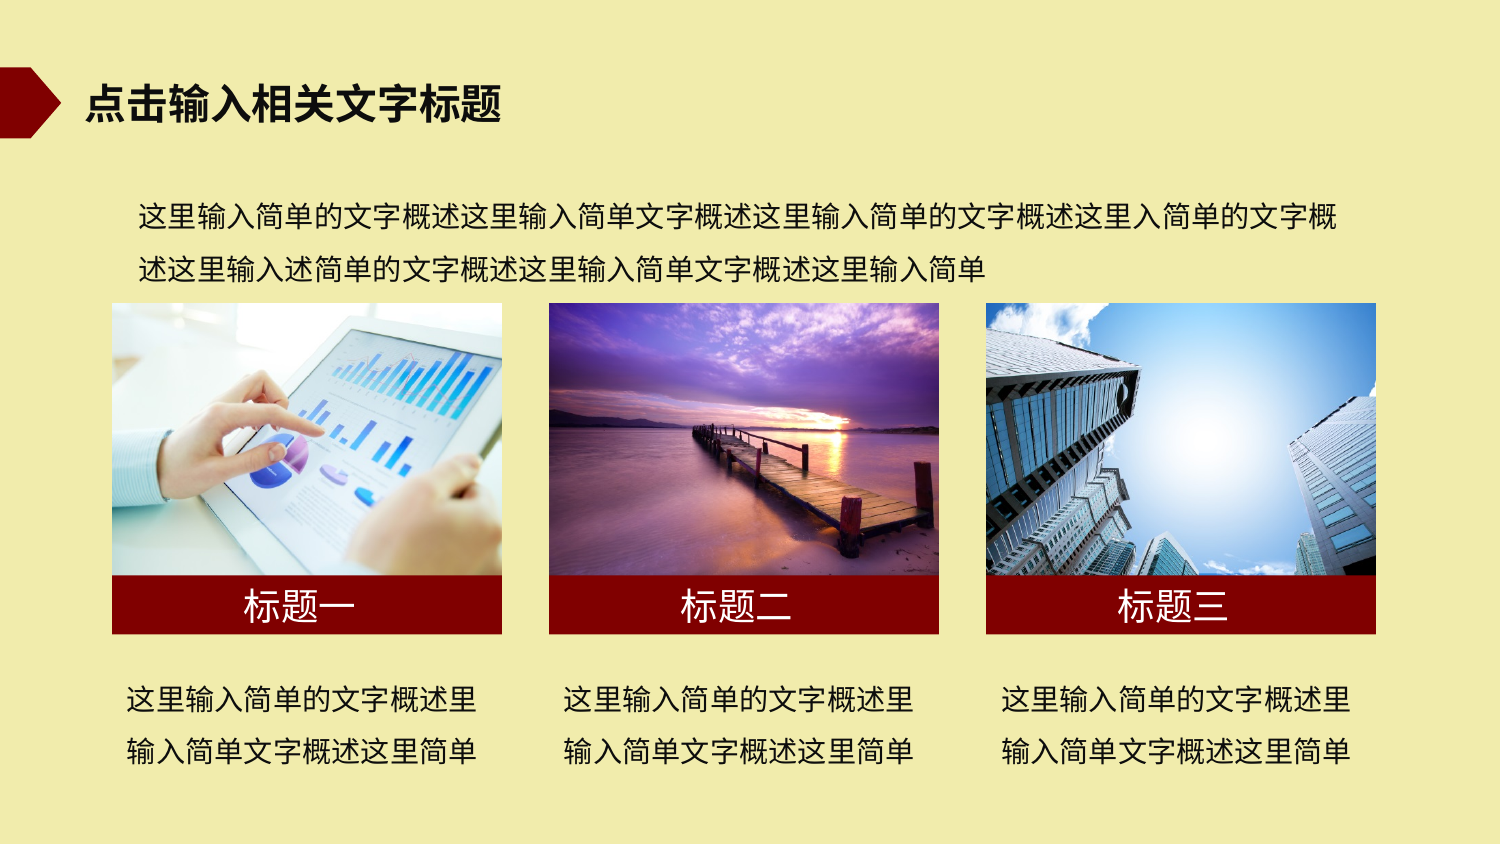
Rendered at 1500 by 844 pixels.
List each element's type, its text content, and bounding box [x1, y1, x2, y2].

text_box [0, 65, 63, 141]
text_box 标题三 [1103, 575, 1246, 636]
text_box 点击输入相关文字标题 [70, 70, 518, 135]
text_box 标题一 [228, 575, 372, 636]
text_box [984, 302, 1378, 573]
text_box [984, 573, 1378, 636]
text_box [547, 573, 941, 636]
text_box 这里输入简单的文字概述里输入简单文字概述这里简单 [549, 656, 939, 776]
text_box [110, 573, 504, 636]
text_box 这里输入简单的文字概述里输入简单文字概述这里简单 [112, 656, 502, 776]
text_box 标题二 [666, 575, 809, 636]
text_box 这里输入简单的文字概述里输入简单文字概述这里简单 [986, 656, 1376, 776]
text_box [547, 302, 941, 573]
text_box 这里输入简单的文字概述这里输入简单文字概述这里输入简单的文字概述这里入简单的文字概述这里输入述简单的文字概述这里输入简单文字概述这里输入简单 [123, 173, 1365, 294]
text_box [110, 302, 504, 573]
